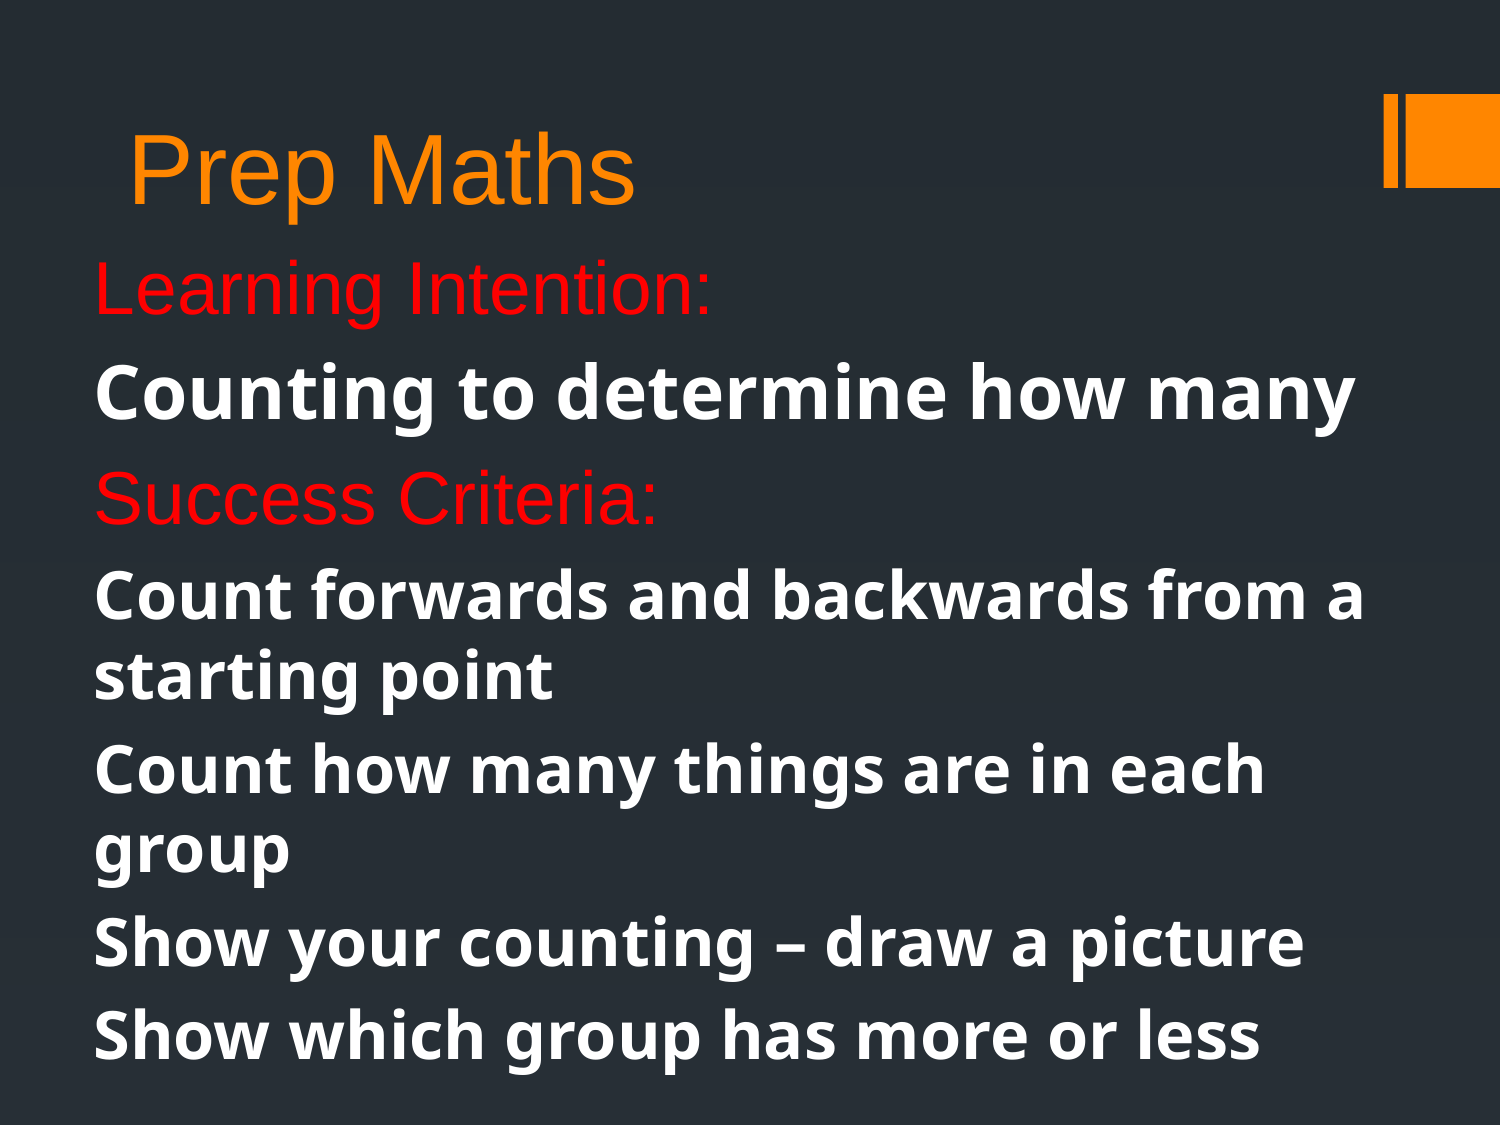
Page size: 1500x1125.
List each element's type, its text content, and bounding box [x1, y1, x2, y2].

subtitle Learning Intention: Counting to determine how many Success Criteria: Count forwards and backwards from a starting point Count how many things are in each group Show your counting – draw a picture Show which group has more or less [78, 232, 1424, 1022]
title Prep Maths [112, 37, 1388, 232]
